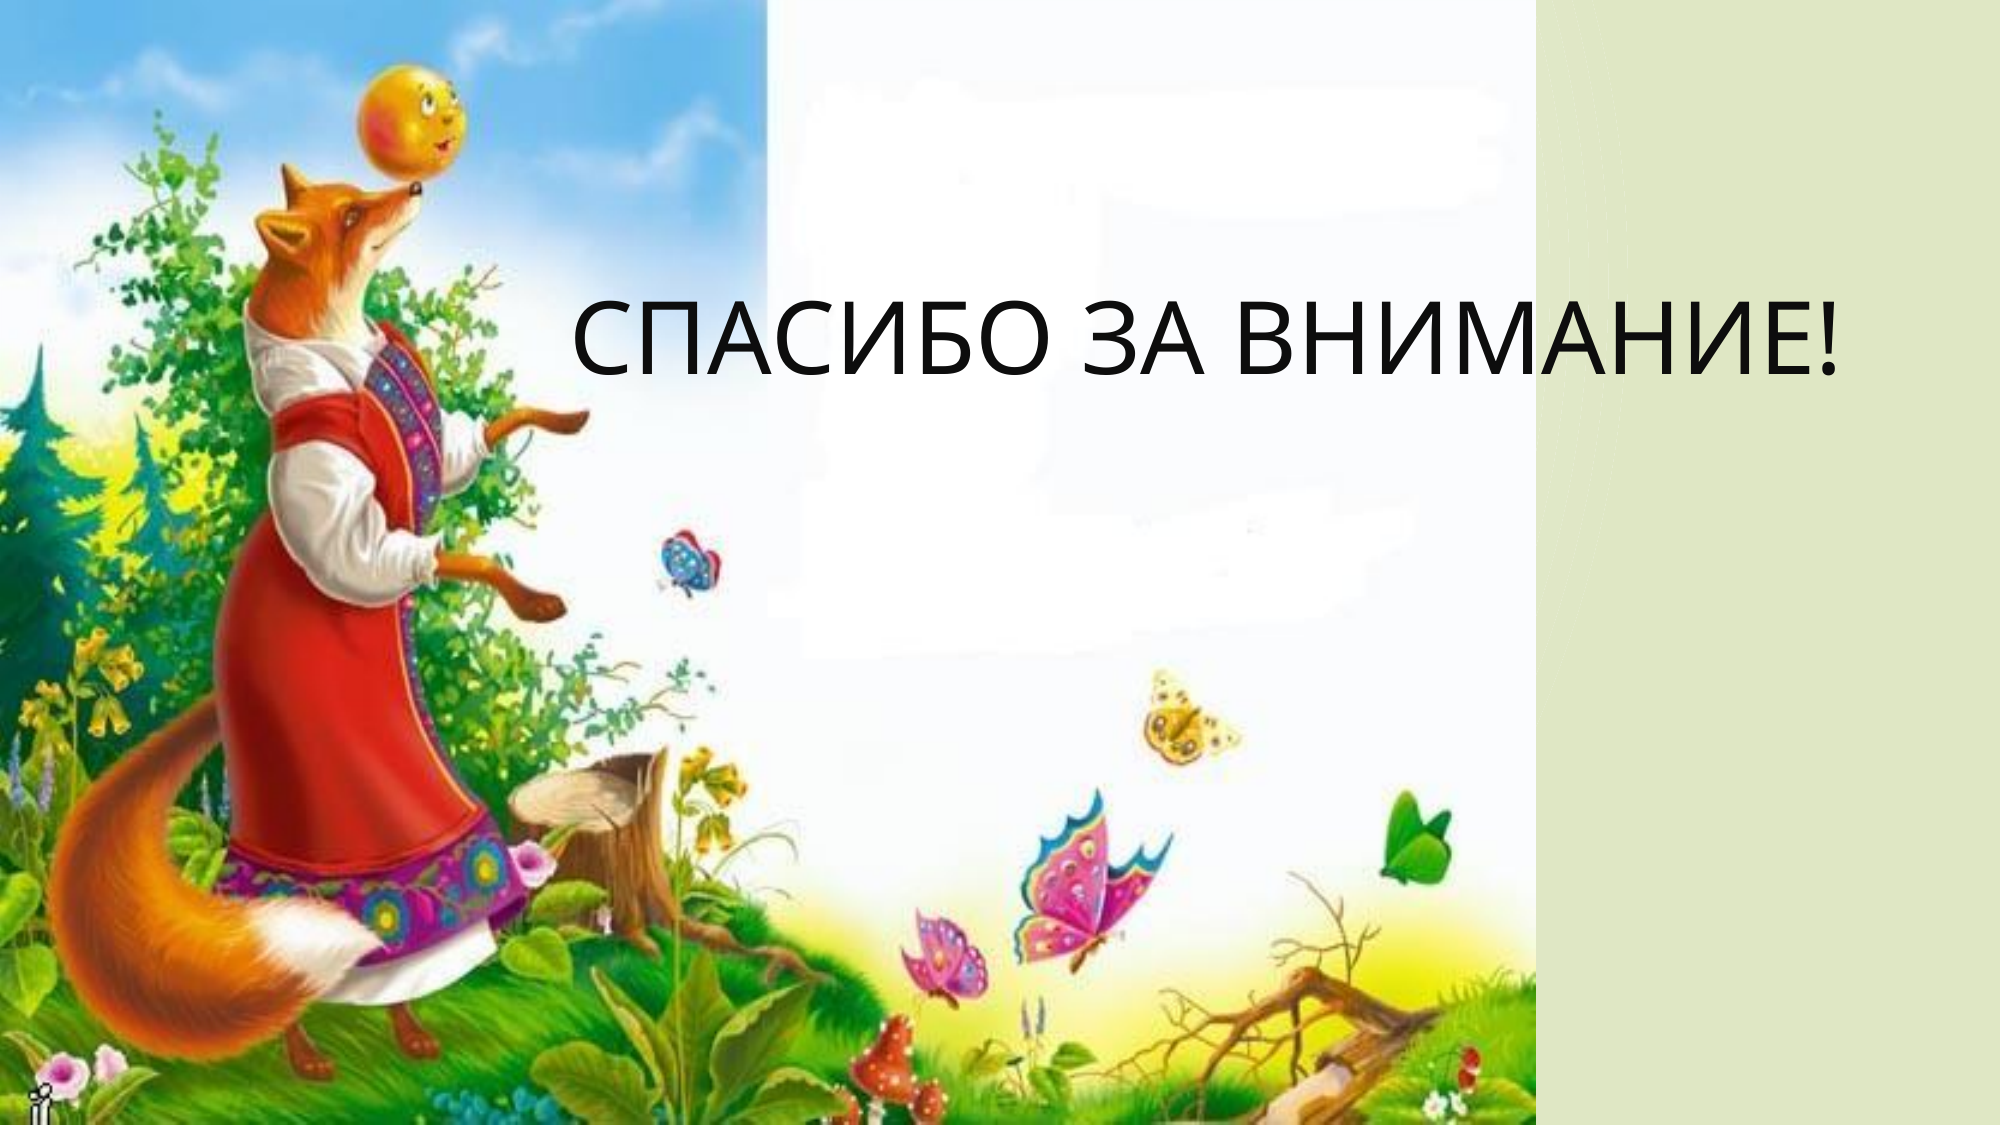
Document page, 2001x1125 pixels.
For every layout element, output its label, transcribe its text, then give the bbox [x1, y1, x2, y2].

title СПАСИБО ЗА ВНИМАНИЕ! [1541, 266, 1965, 483]
picture [0, 0, 1536, 1125]
